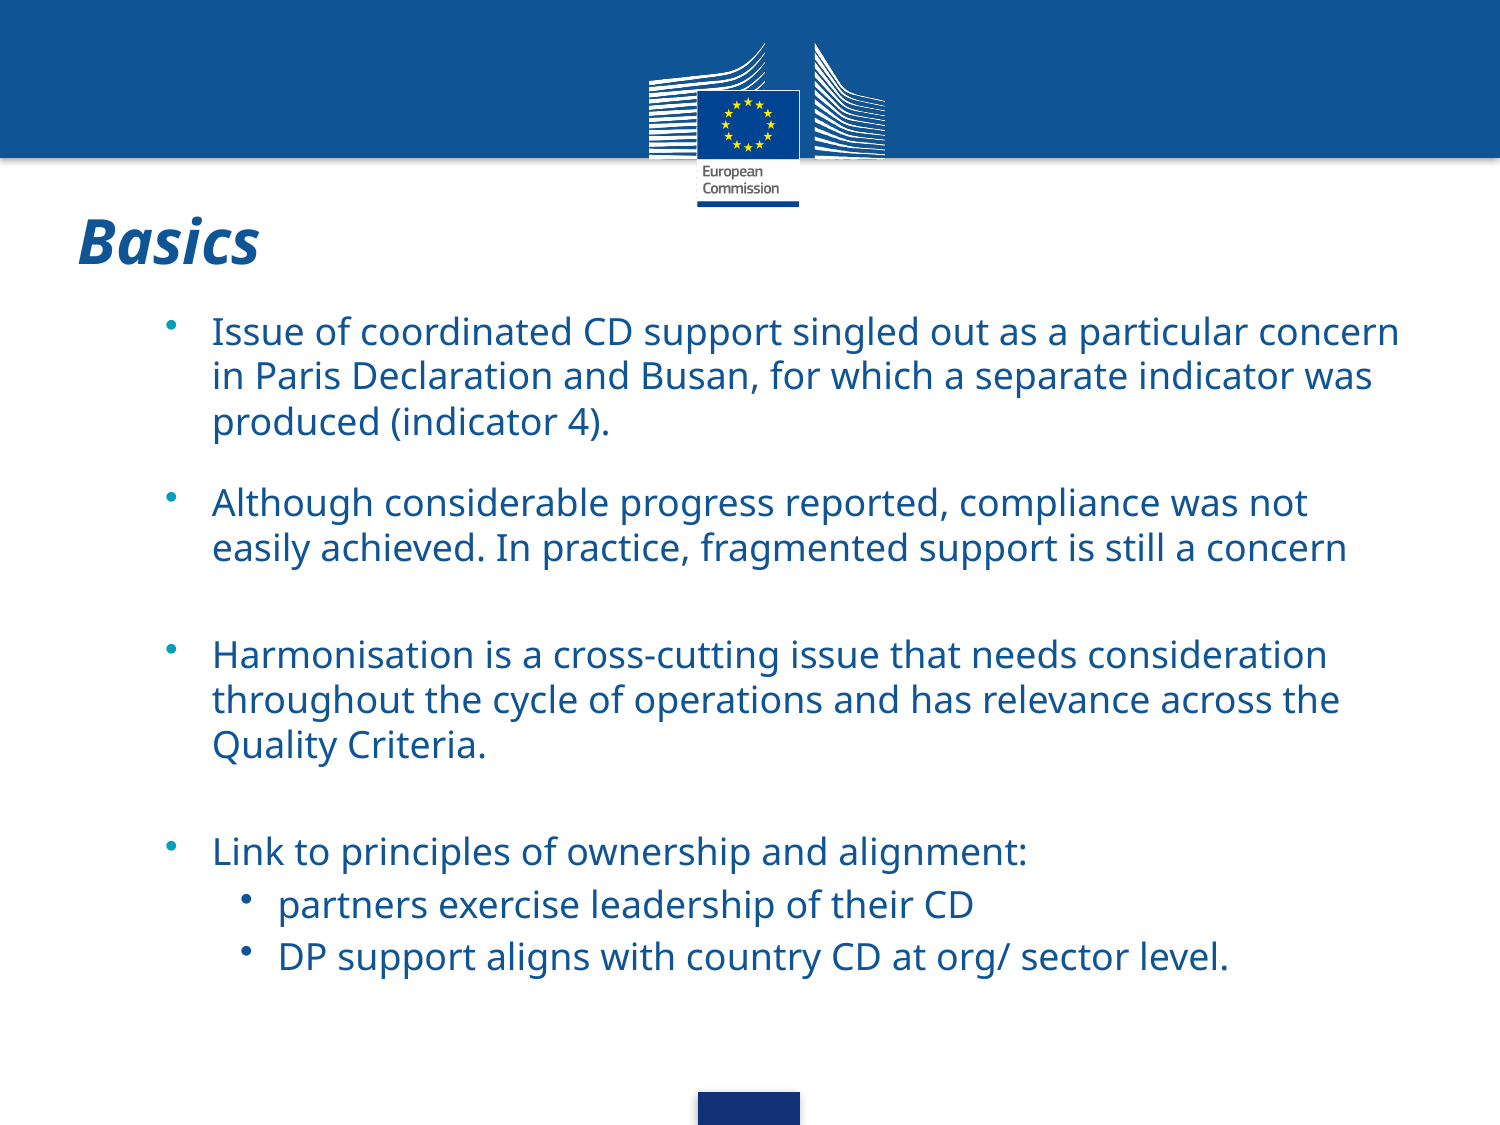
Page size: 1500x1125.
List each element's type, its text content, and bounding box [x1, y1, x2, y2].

title Basics [62, 187, 1413, 293]
picture [649, 42, 885, 187]
list Issue of coordinated CD support singled out as a particular concern in Paris Declaration and Busan, for which a separate indicator was produced (indicator 4). Although considerable progress reported, compliance was not easily achieved. In practice, fragmented support is still a concern Harmonisation is a cross-cutting issue that needs consideration throughout the cycle of operations and has relevance across the Quality Criteria. Link to principles of ownership and alignment: partners exercise leadership of their CD DP support aligns with country CD at org/ sector level. [75, 299, 1425, 1063]
